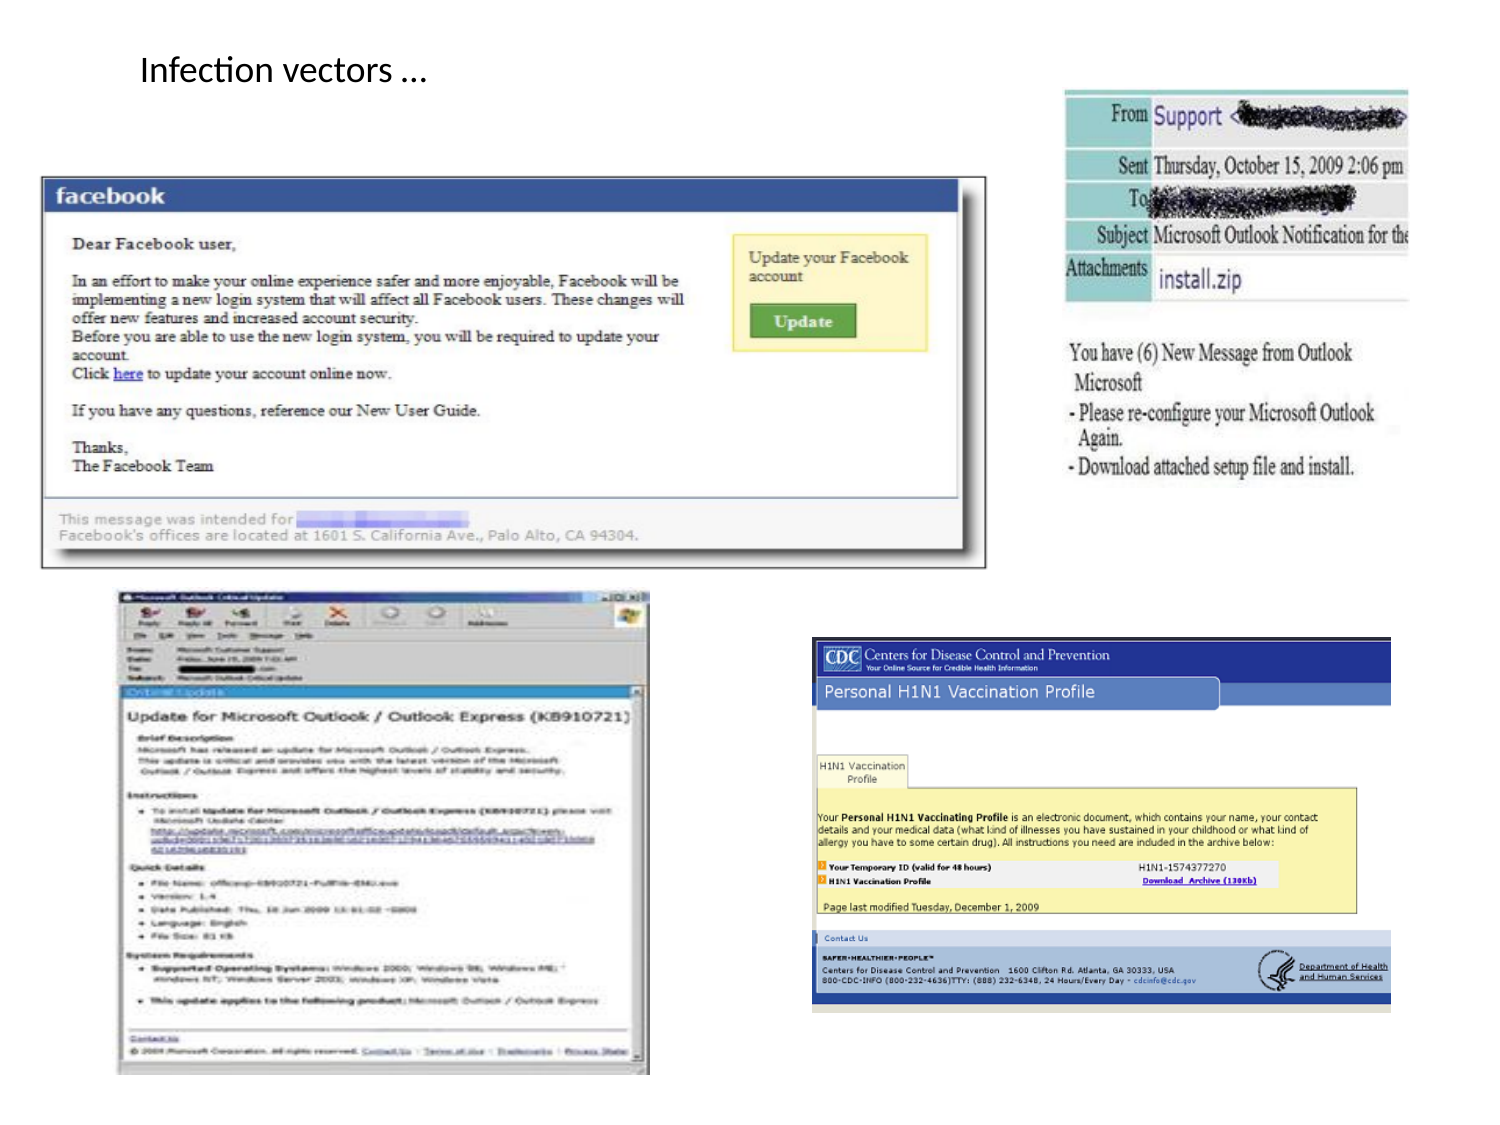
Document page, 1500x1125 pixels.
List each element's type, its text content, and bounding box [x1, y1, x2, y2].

picture [112, 587, 651, 1076]
text_box Infection vectors … [125, 37, 700, 98]
picture [1062, 87, 1410, 488]
picture [812, 637, 1391, 1013]
picture [37, 174, 991, 576]
